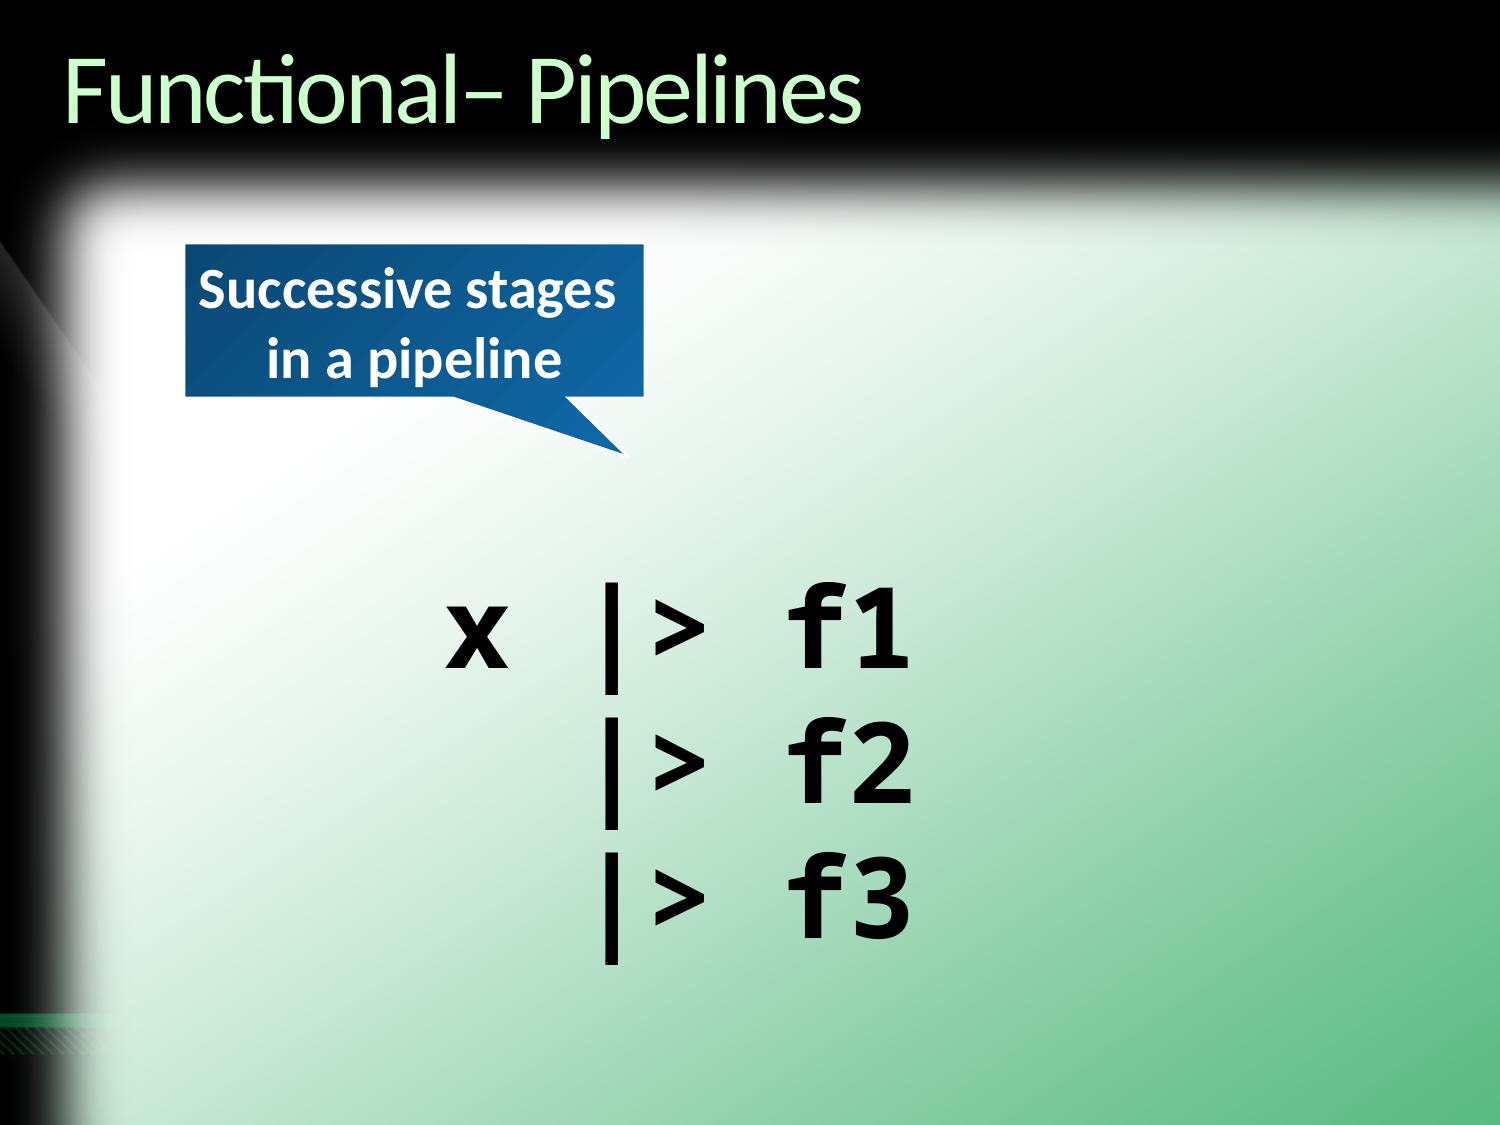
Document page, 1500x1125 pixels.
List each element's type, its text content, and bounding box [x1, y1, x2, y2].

text_box Successive stages in a pipeline [184, 243, 645, 458]
title Functional– Pipelines [62, 37, 1438, 147]
list x |> f1 |> f2 |> f3 [106, 214, 1433, 537]
picture [0, 0, 1500, 1125]
